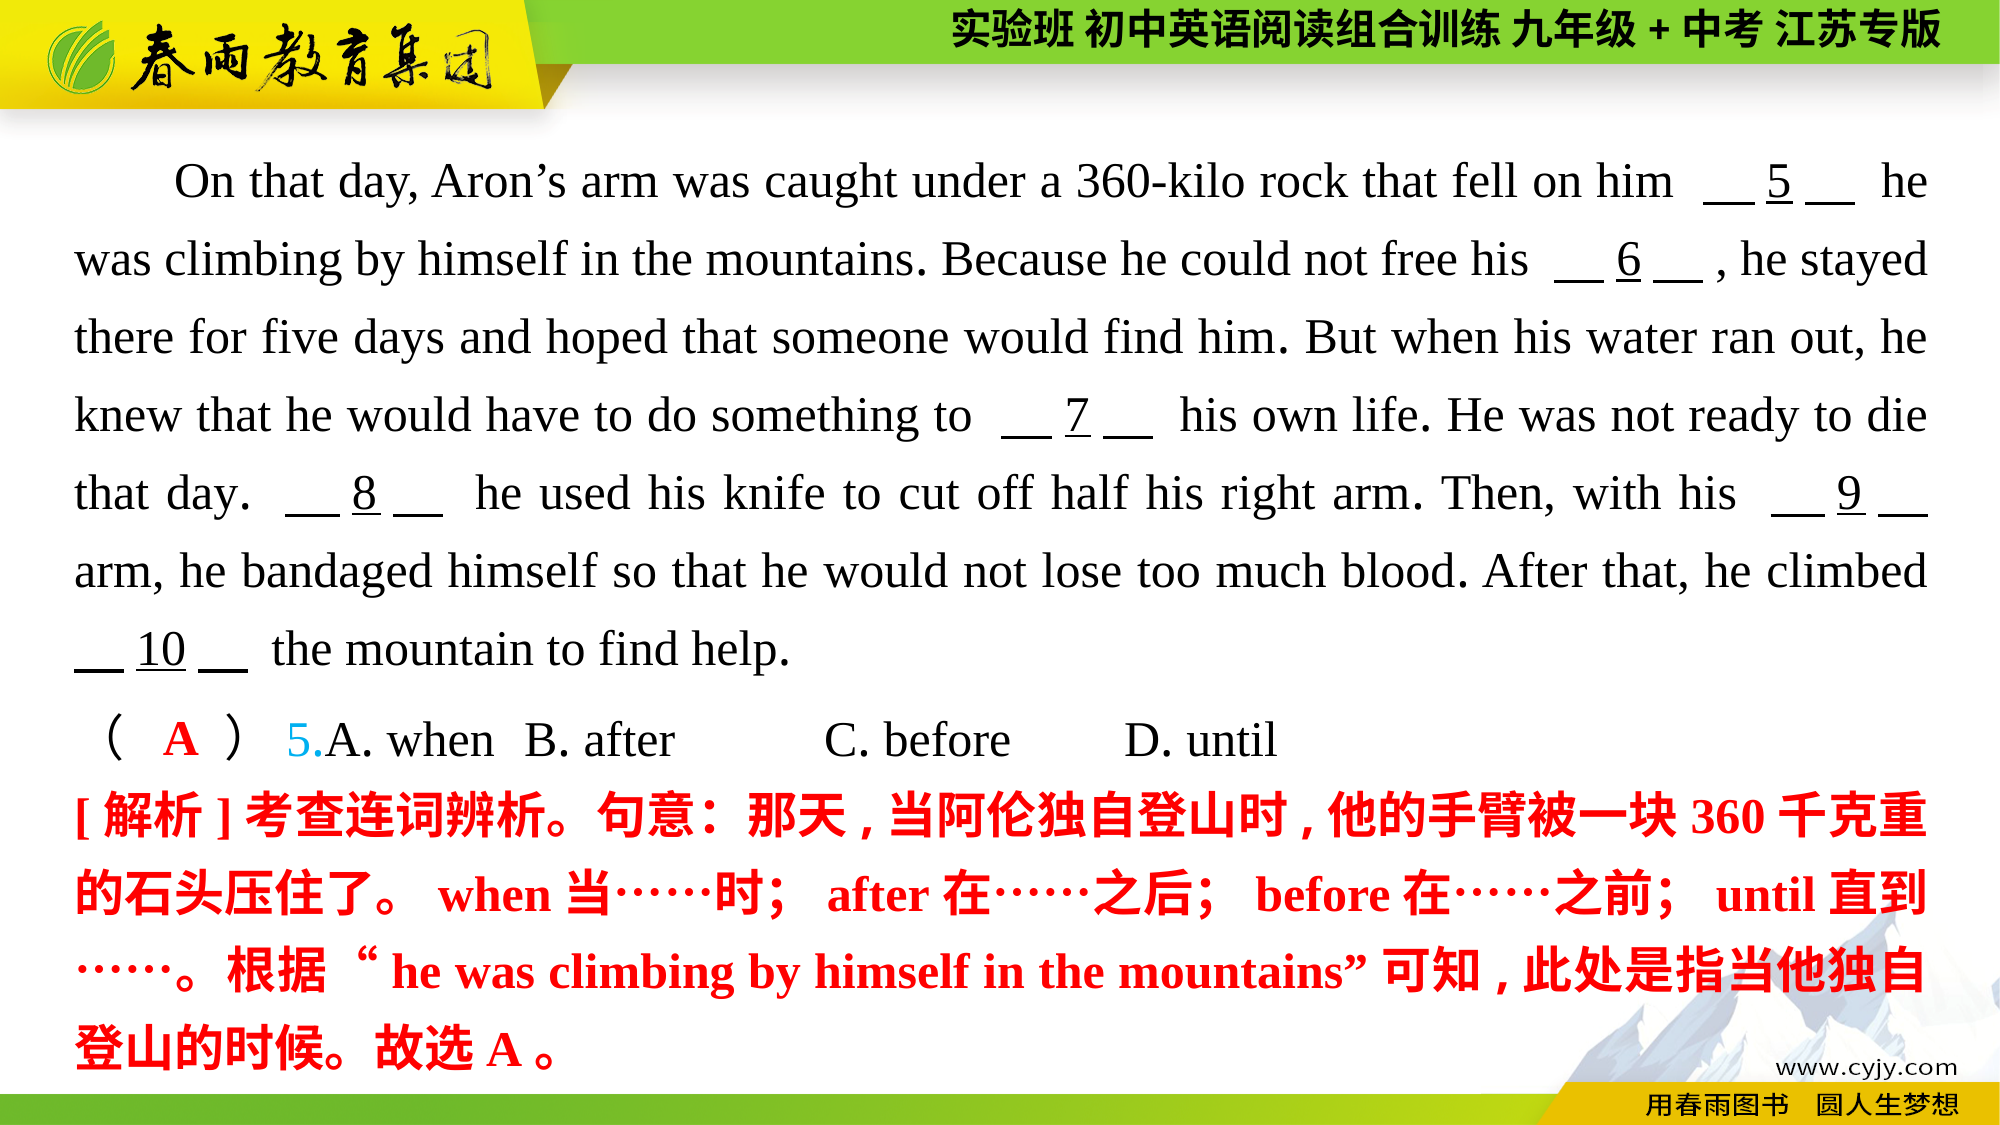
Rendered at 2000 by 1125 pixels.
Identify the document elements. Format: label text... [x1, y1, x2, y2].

list On that day, Aron’s arm was caught under a 360-kilo rock that fell on him 5 he was climbing by himself in the mountains. Because he could not free his 6 , he stayed there for five days and hoped that someone would find him. But when his water ran out, he knew that he would have to do something to 7 his own life. He was not ready to die that day. 8 he used his knife to cut off half his right arm. Then, with his 9 arm, he bandaged himself so that he would not lose too much blood. After that, he climbed 10 the mountain to find help. [59, 122, 1944, 680]
text_box （ ）5.A. when B. after C. before D. until [59, 680, 148, 757]
text_box [解析]考查连词辨析。句意：那天,当阿伦独自登山时,他的手臂被一块360千克重的石头压住了。when当……时；after在……之后；before在……之前；until直到……。根据“he was climbing by himself in the mountains”可知,此处是指当他独自登山的时候。故选A。 [59, 757, 1944, 1085]
text_box A [148, 679, 214, 757]
picture [0, 0, 2000, 1125]
text_box （ ）5.A. when B. after C. before D. until [214, 680, 1944, 757]
